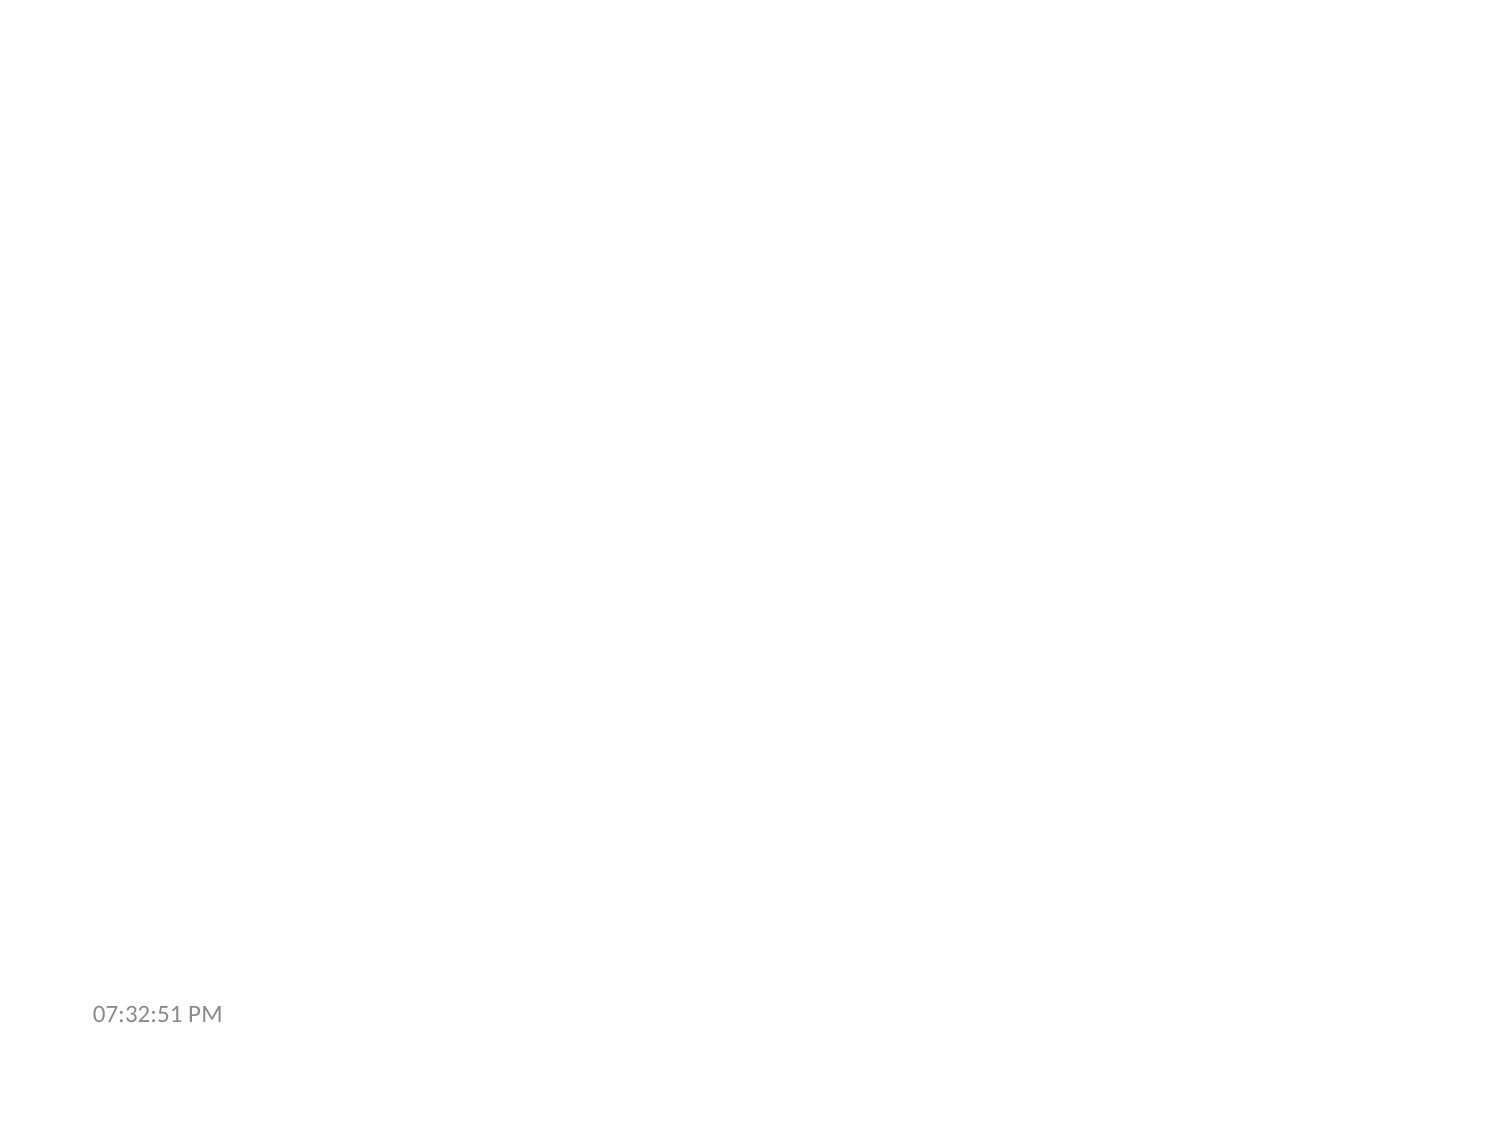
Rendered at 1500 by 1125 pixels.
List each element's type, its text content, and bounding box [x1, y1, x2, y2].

text_box 3:35:09 PM [77, 982, 428, 1043]
